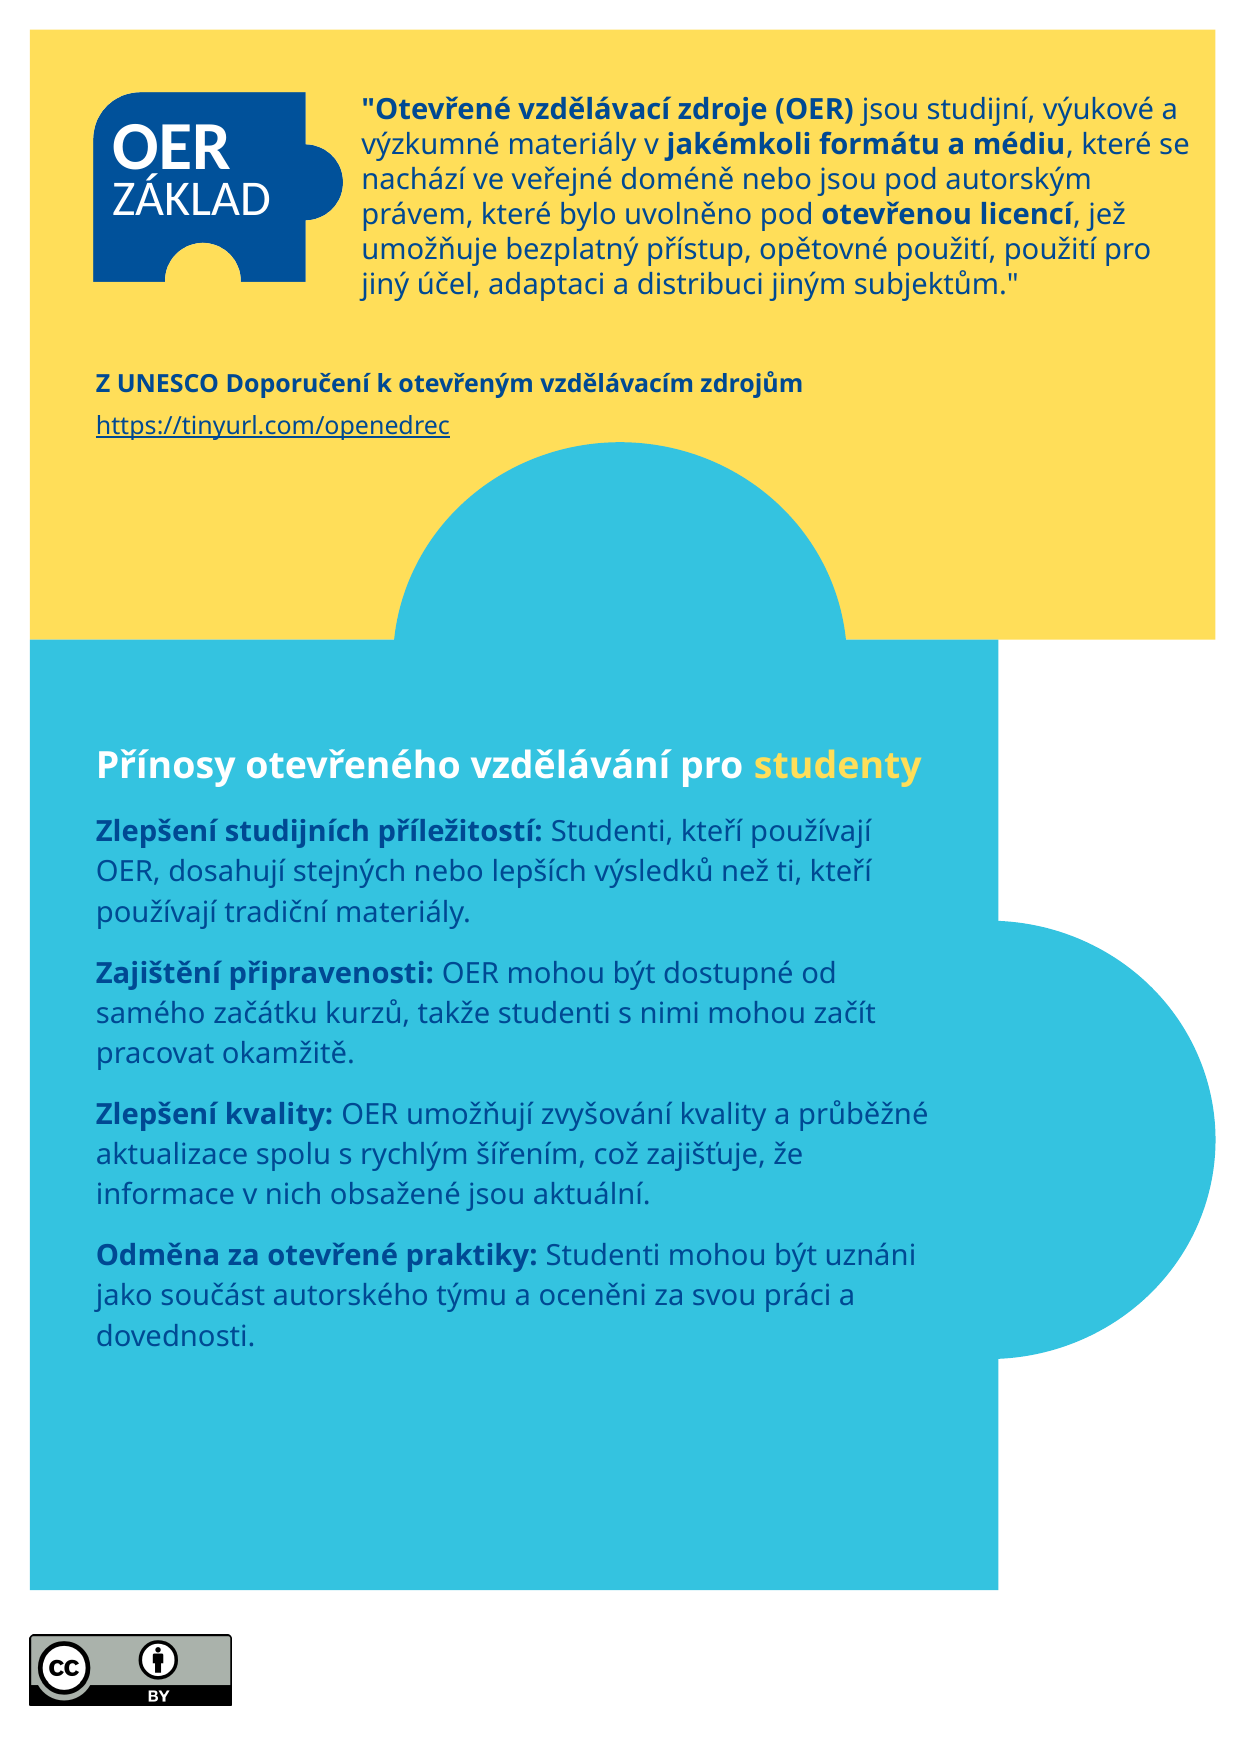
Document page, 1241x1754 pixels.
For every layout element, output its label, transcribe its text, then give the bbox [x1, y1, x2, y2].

picture [29, 1634, 233, 1706]
text_box [946, 920, 1216, 1360]
text_box [694, 453, 1216, 640]
text_box [393, 453, 848, 726]
text_box [29, 29, 1216, 639]
text_box Z UNESCO Doporučení k otevřeným vzdělávacím zdrojům https://tinyurl.com/openedrec [80, 365, 1241, 453]
text_box Přínosy otevřeného vzdělávání pro studenty Zlepšení studijních příležitostí: Studenti, kteří používají OER, dosahují stejných nebo lepších výsledků než ti, kteří používají tradiční materiály. Zajištění připravenosti: OER mohou být dostupné od samého začátku kurzů, takže studenti s nimi mohou začít pracovat okamžitě. Zlepšení kvality: OER umožňují zvyšování kvality a průběžné aktualizace spolu s rychlým šířením, což zajišťuje, že informace v nich obsažené jsou aktuální. Odměna za otevřené praktiky: Studenti mohou být uznáni jako součást autorského týmu a oceněni za svou práci a dovednosti. [80, 726, 946, 1367]
text_box "Otevřené vzdělávací zdroje (OER) jsou studijní, výukové a výzkumné materiály v jakémkoli formátu a médiu, které se nachází ve veřejné doméně nebo jsou pod autorským právem, které bylo uvolněno pod otevřenou licencí, jež umožňuje bezplatný přístup, opětovné použití, použití pro jiný účel, adaptaci a distribuci jiným subjektům." [346, 75, 1206, 316]
text_box [29, 639, 999, 1591]
picture [93, 92, 343, 282]
